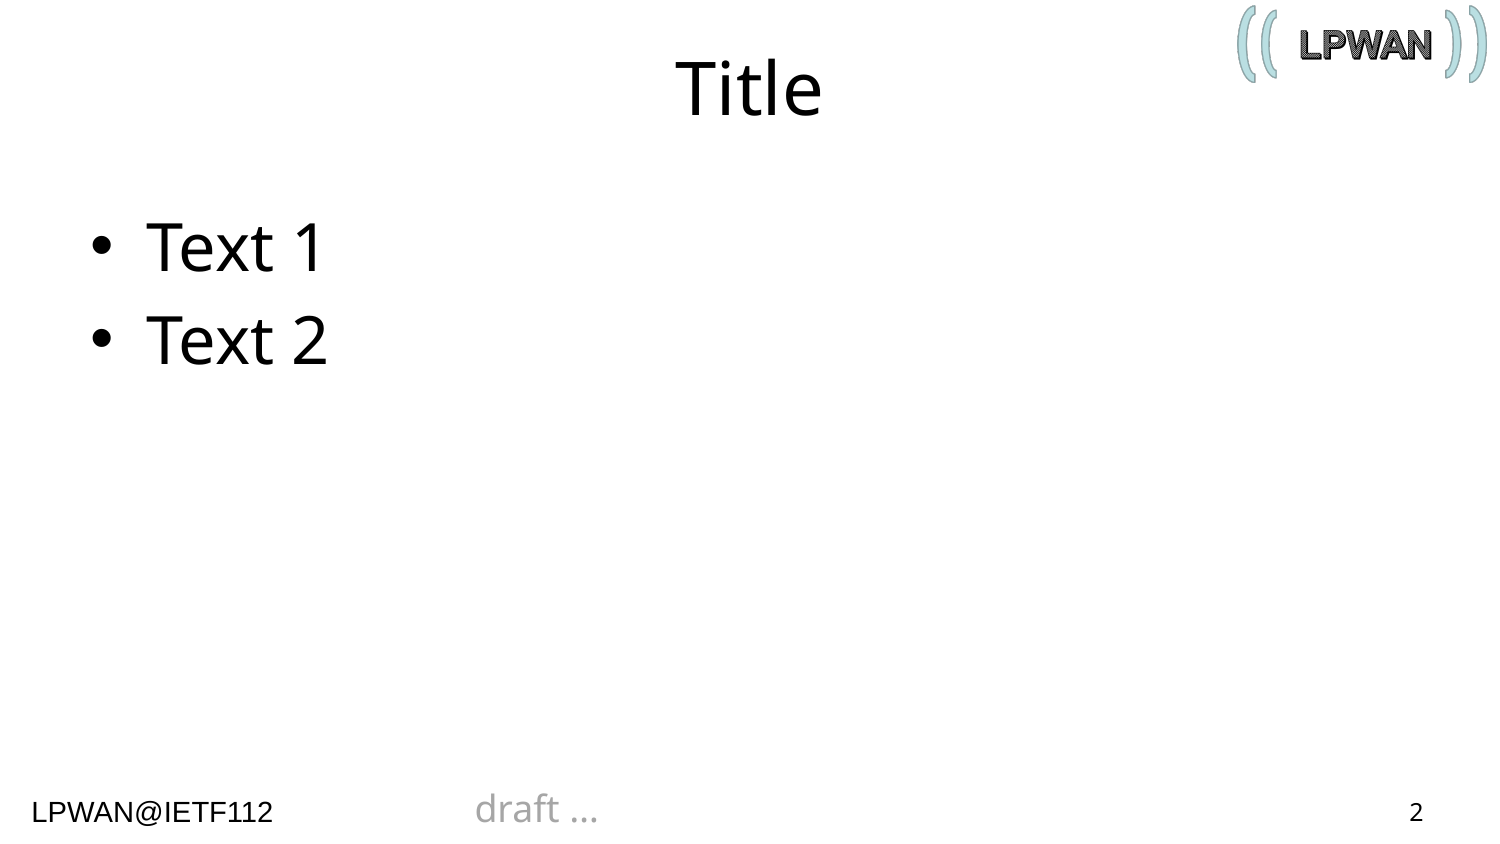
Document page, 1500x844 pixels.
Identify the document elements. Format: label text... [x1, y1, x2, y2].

picture [1237, 5, 1487, 83]
slide_number 2 [1358, 791, 1439, 837]
title Title [75, 33, 1425, 139]
list Text 1 Text 2 [75, 196, 1425, 754]
